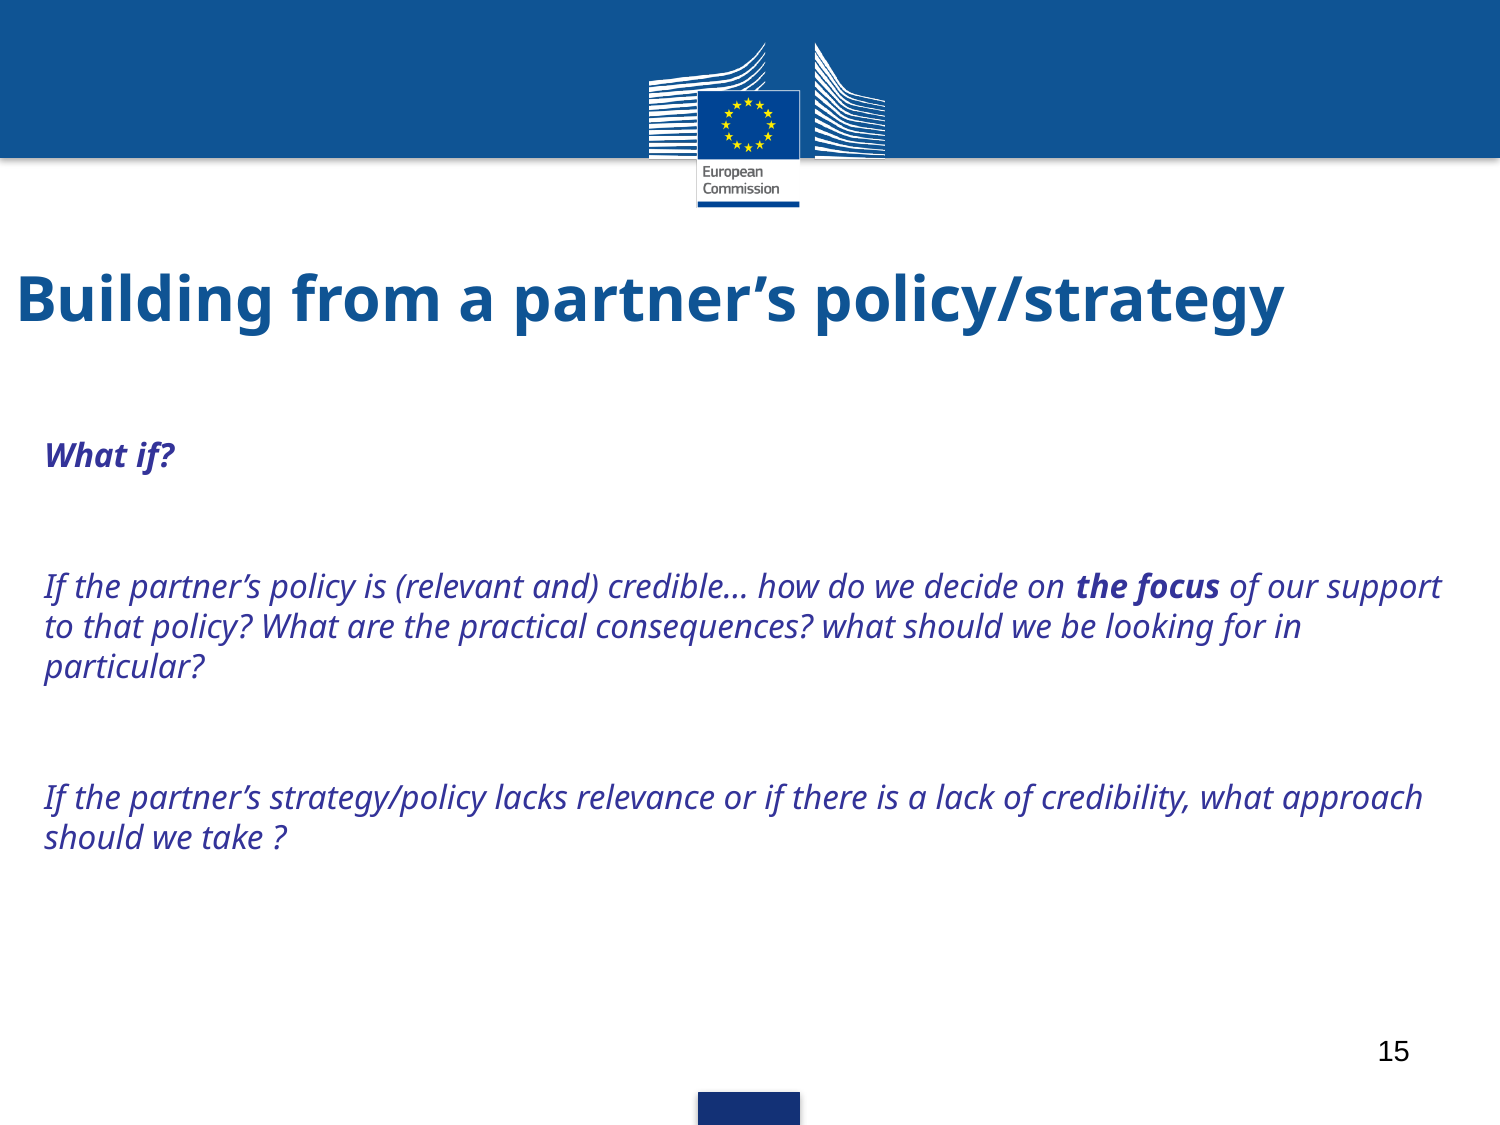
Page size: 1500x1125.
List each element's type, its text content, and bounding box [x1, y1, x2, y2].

list What if? If the partner’s policy is (relevant and) credible… how do we decide on the focus of our support to that policy? What are the practical consequences? what should we be looking for in particular? If the partner’s strategy/policy lacks relevance or if there is a lack of credibility, what approach should we take ? [29, 374, 1466, 1103]
picture [649, 42, 885, 208]
slide_number 15 [1074, 1024, 1426, 1103]
title Building from a partner’s policy/strategy [0, 219, 1500, 374]
